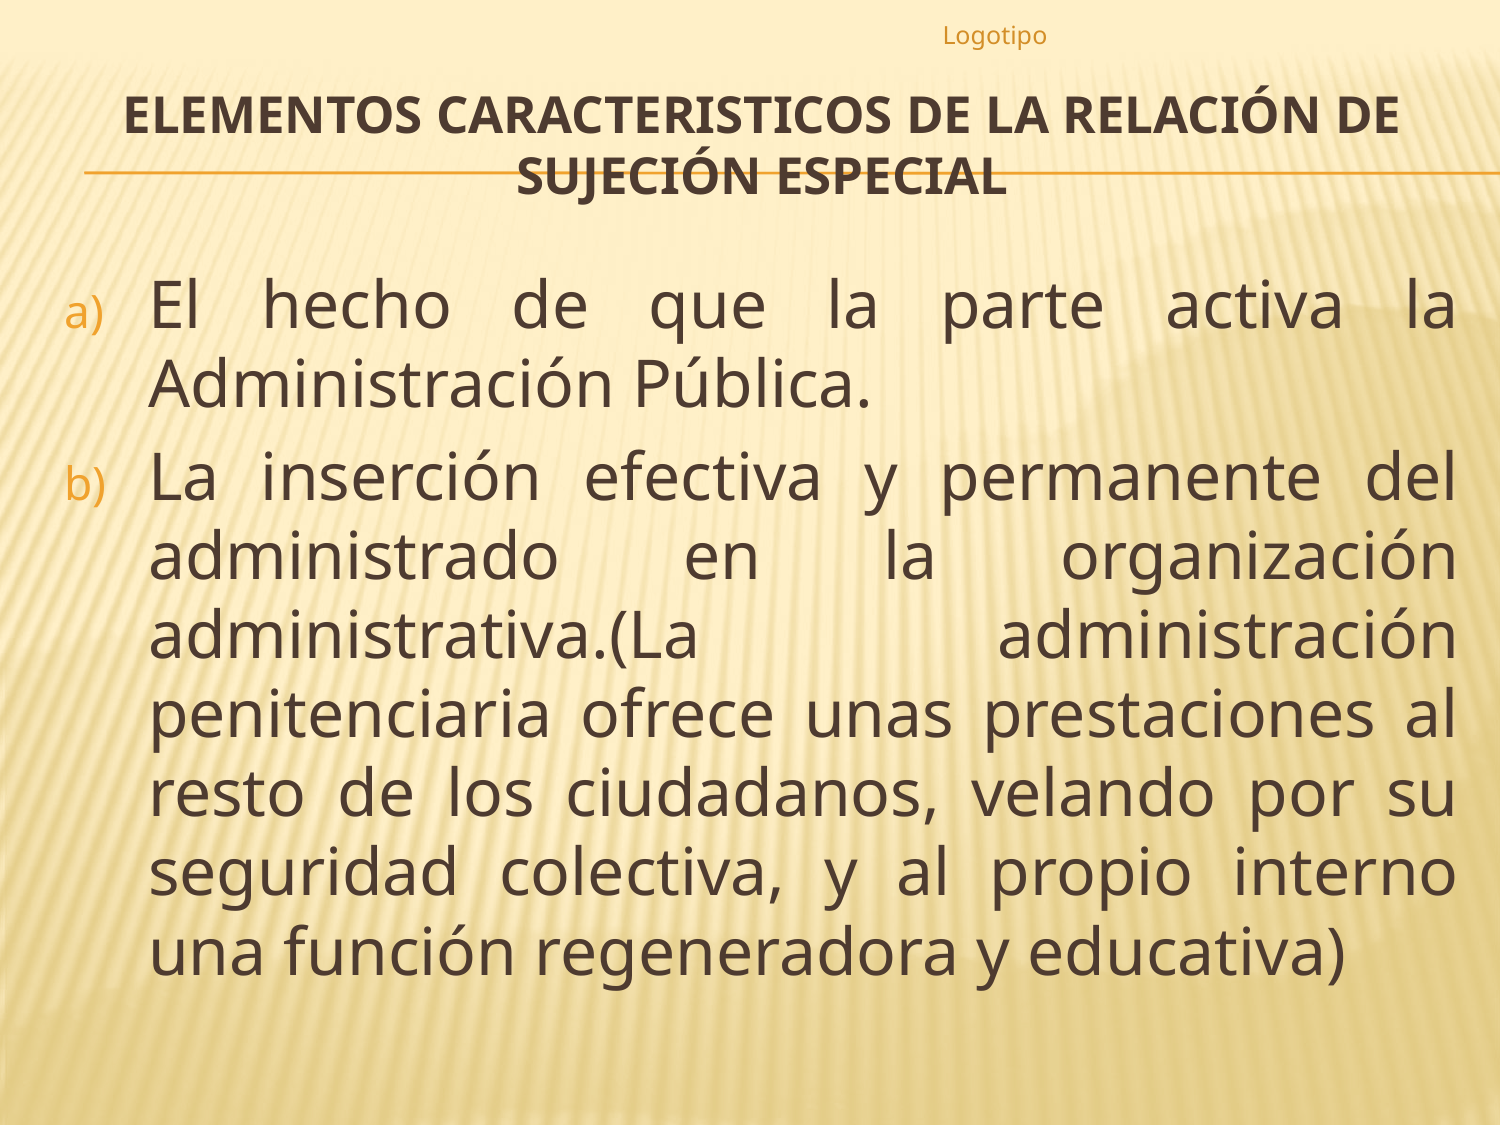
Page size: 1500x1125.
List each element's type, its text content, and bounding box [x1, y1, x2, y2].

footer Logotipo [587, 12, 1063, 60]
list El hecho de que la parte activa la Administración Pública. La inserción efectiva y permanente del administrado en la organización administrativa.(La administración penitenciaria ofrece unas prestaciones al resto de los ciudadanos, velando por su seguridad colectiva, y al propio interno una función regeneradora y educativa) [50, 254, 1475, 998]
title ELEMENTOS CARACTERISTICOS DE LA RELACIÓN DE SUJECIÓN ESPECIAL [50, 75, 1475, 213]
